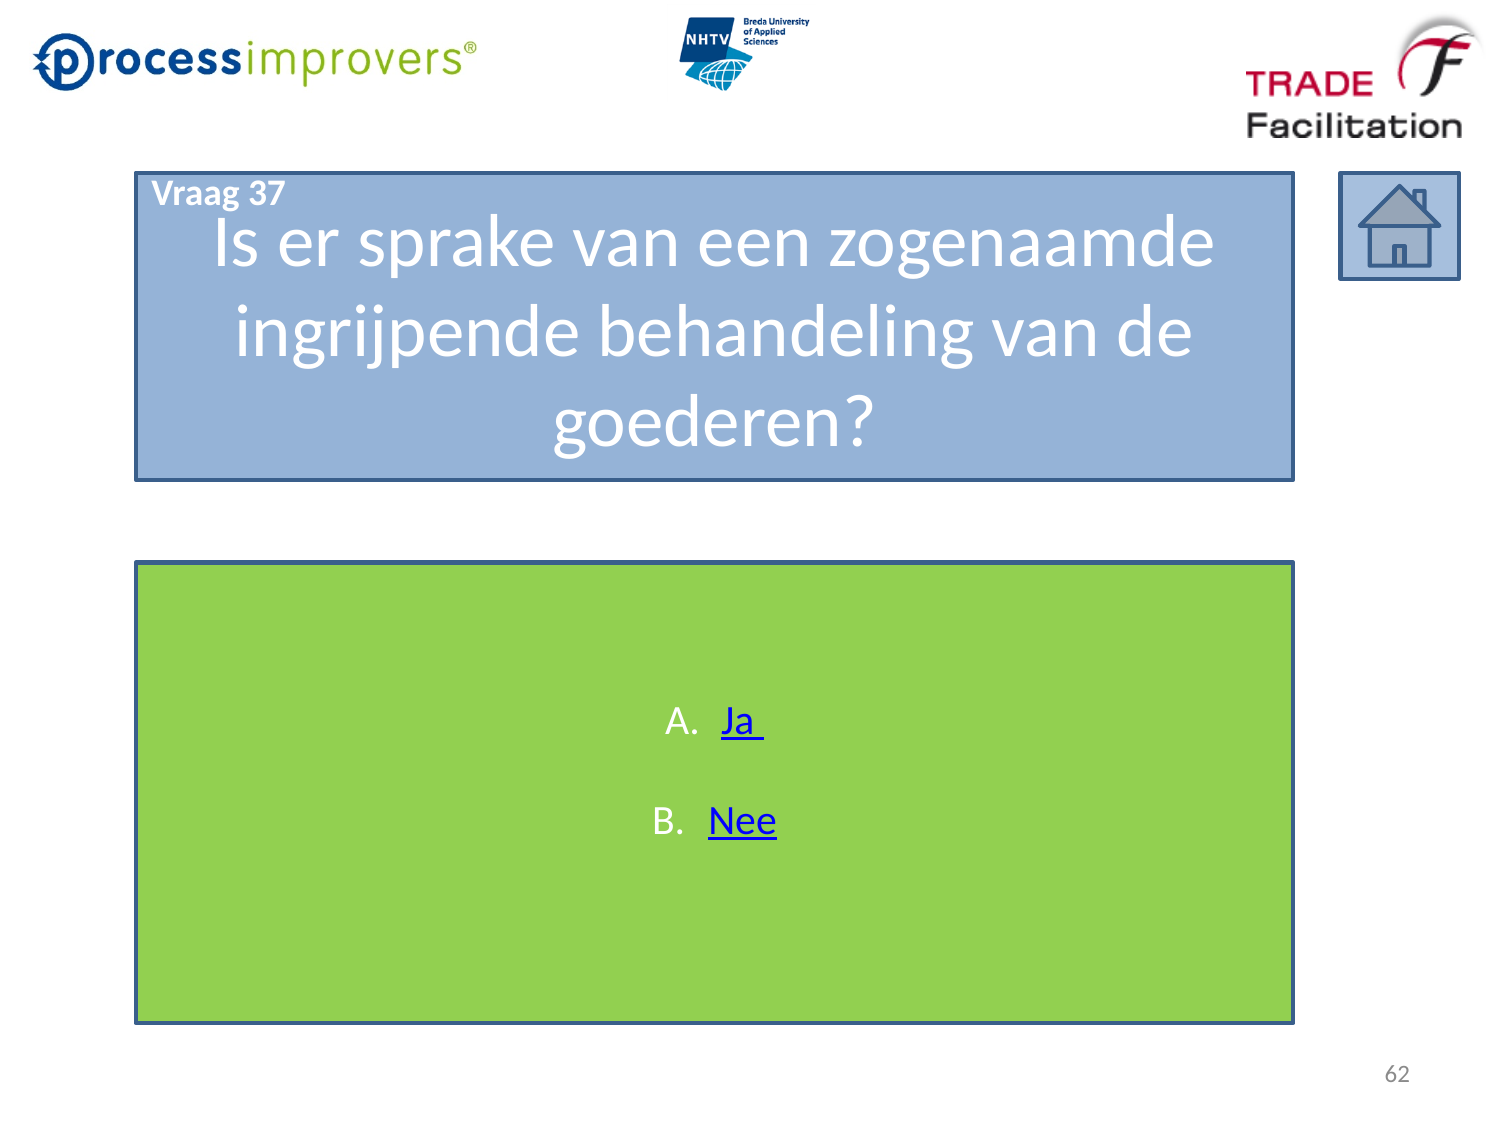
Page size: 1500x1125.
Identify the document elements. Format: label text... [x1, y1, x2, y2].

slide_number 62 [1074, 1042, 1425, 1103]
text_box Is er sprake van een zogenaamde ingrijpende behandeling van de goederen? [134, 171, 1295, 482]
text_box Vraag 37 [136, 160, 302, 221]
picture [1246, 10, 1487, 138]
picture [29, 30, 479, 93]
text_box Ja Nee [134, 560, 1295, 1025]
picture [667, 4, 816, 103]
text_box [1338, 171, 1461, 281]
